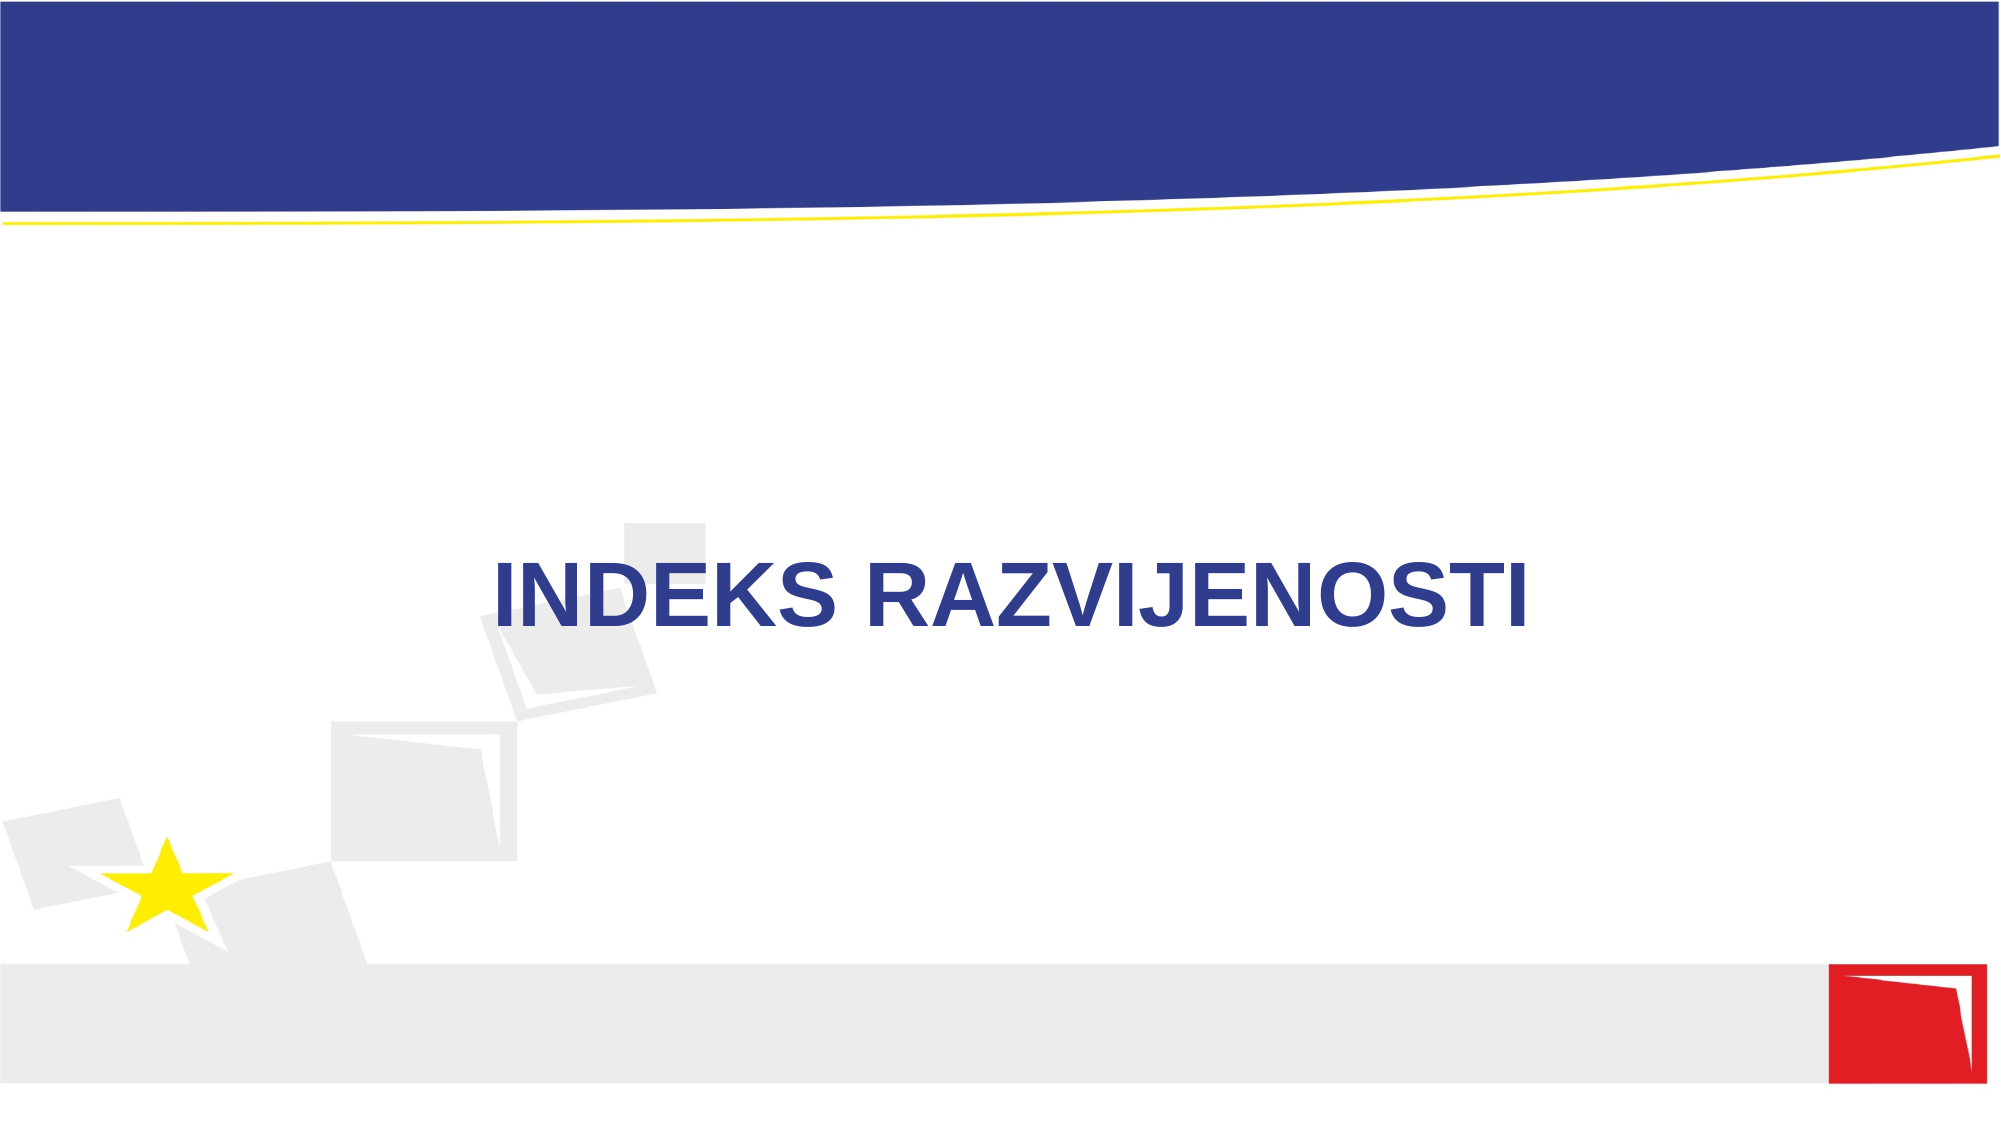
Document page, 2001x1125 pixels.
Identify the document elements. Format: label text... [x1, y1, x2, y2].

text_box INDEKS RAZVIJENOSTI [149, 273, 1875, 921]
picture [0, 0, 2001, 1125]
